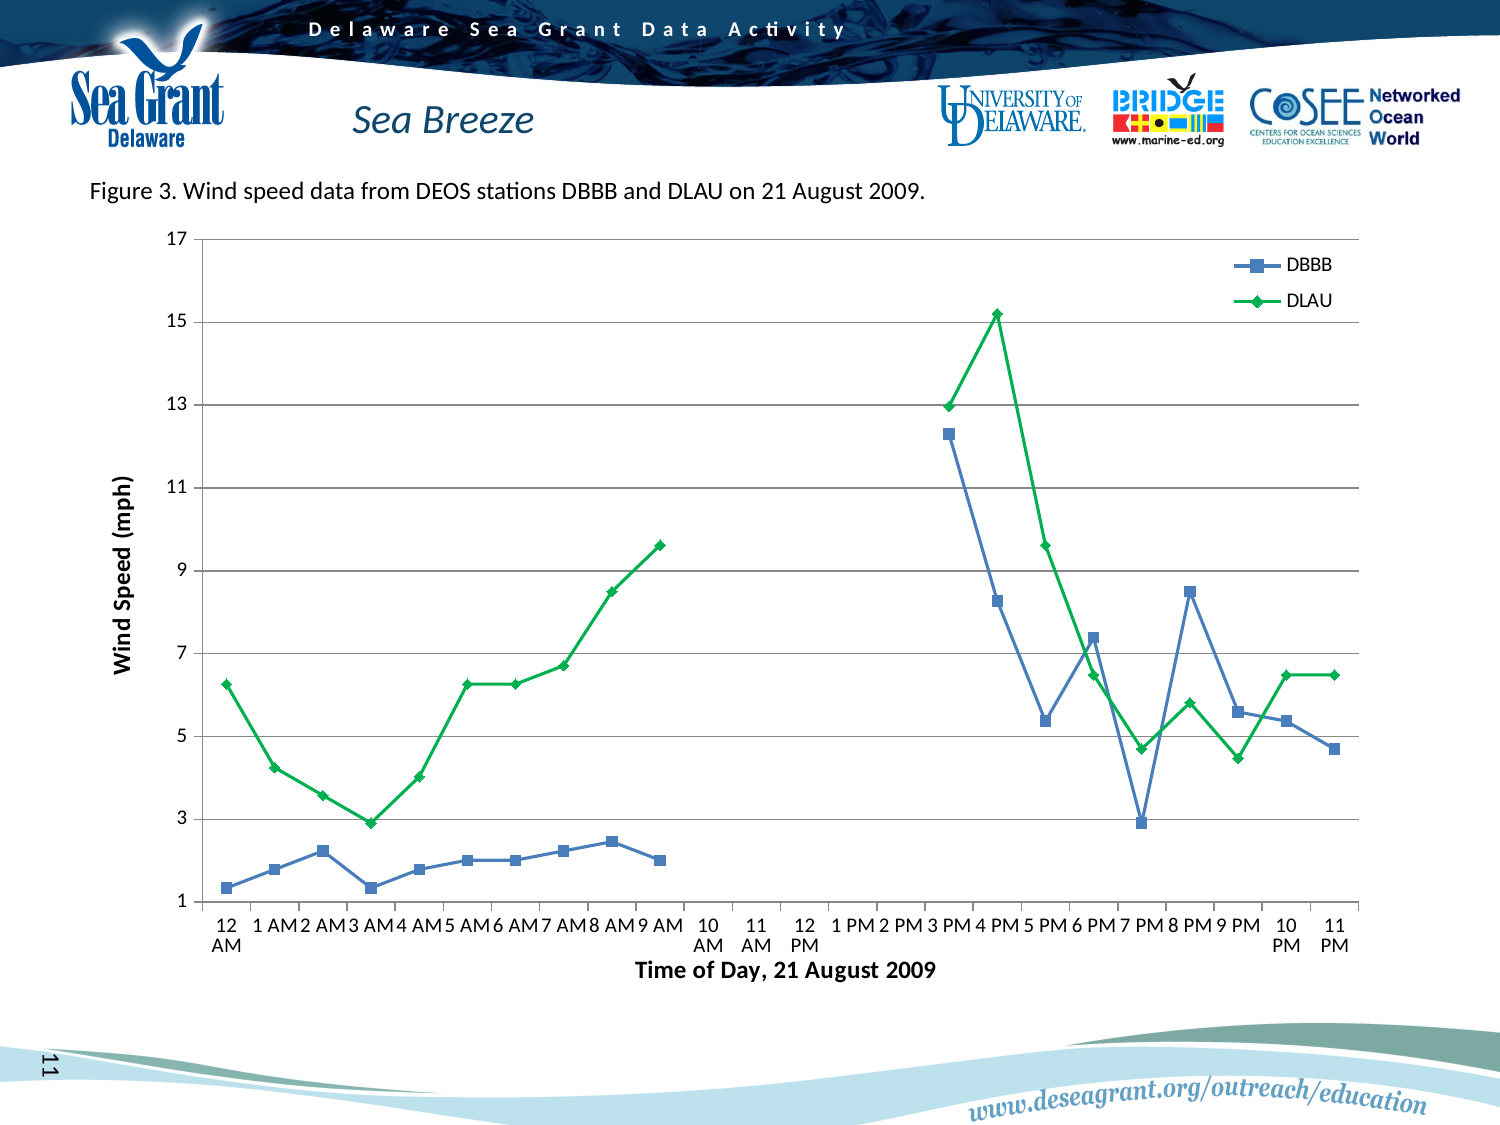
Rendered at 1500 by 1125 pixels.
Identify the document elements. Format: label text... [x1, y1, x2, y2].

picture [0, 0, 1500, 1125]
chart [86, 212, 1400, 1001]
text_box Figure 3. Wind speed data from DEOS stations DBBB and DLAU on 21 August 2009. [74, 167, 1425, 212]
text_box 11 [30, 1037, 76, 1096]
